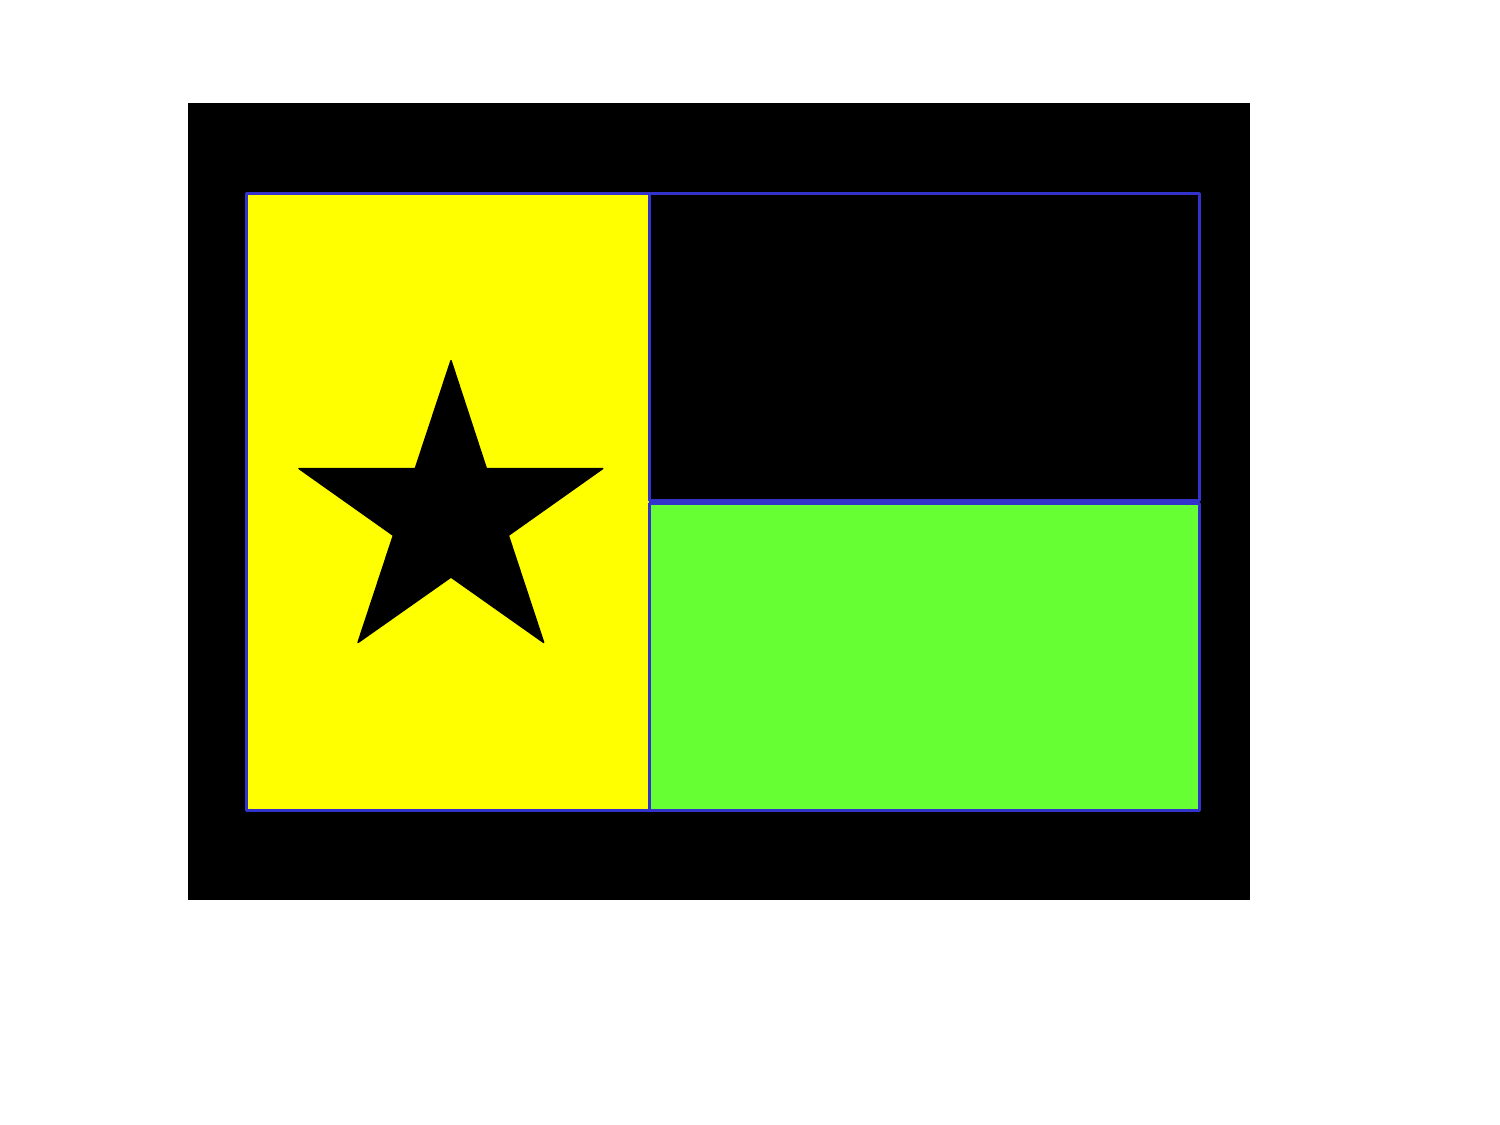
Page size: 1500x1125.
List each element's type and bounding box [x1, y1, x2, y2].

list [187, 102, 1250, 901]
